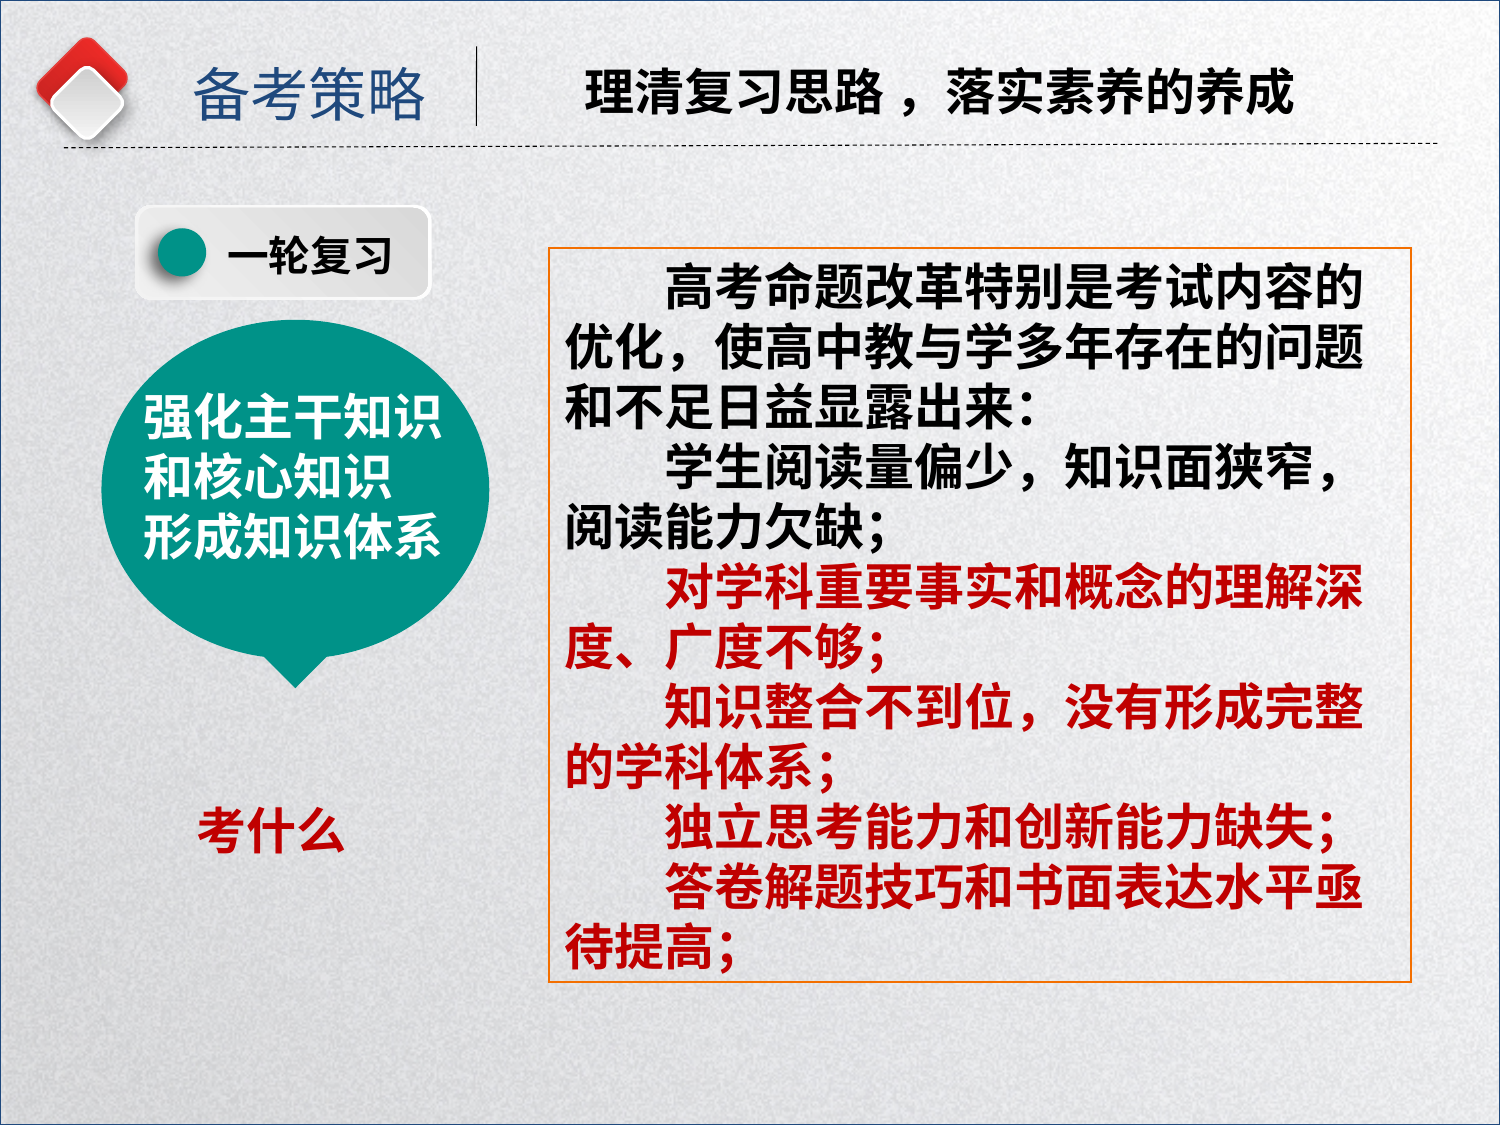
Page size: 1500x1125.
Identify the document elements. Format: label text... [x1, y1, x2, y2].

text_box 考什么 [196, 799, 512, 860]
text_box 备考策略 [143, 50, 475, 136]
text_box [100, 318, 491, 597]
text_box 理清复习思路 ，落实素养的养成 [569, 53, 1311, 129]
text_box [51, 67, 123, 139]
text_box [214, 645, 377, 690]
picture [1, 1, 1499, 1124]
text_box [135, 205, 432, 300]
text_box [63, 143, 1439, 148]
text_box [37, 38, 127, 104]
text_box 强化主干知识和核心知识 形成知识体系 [143, 385, 450, 645]
text_box 高考命题改革特别是考试内容的优化，使高中教与学多年存在的问题和不足日益显露出来： 学生阅读量偏少，知识面狭窄，阅读能力欠缺； 对学科重要事实和概念的理解深度、广度不够； 知识整合不到位，没有形成完整的学科体系； 独立思考能力和创新能力缺失； 答卷解题技巧和书面表达水平亟待提高； [548, 247, 1412, 983]
